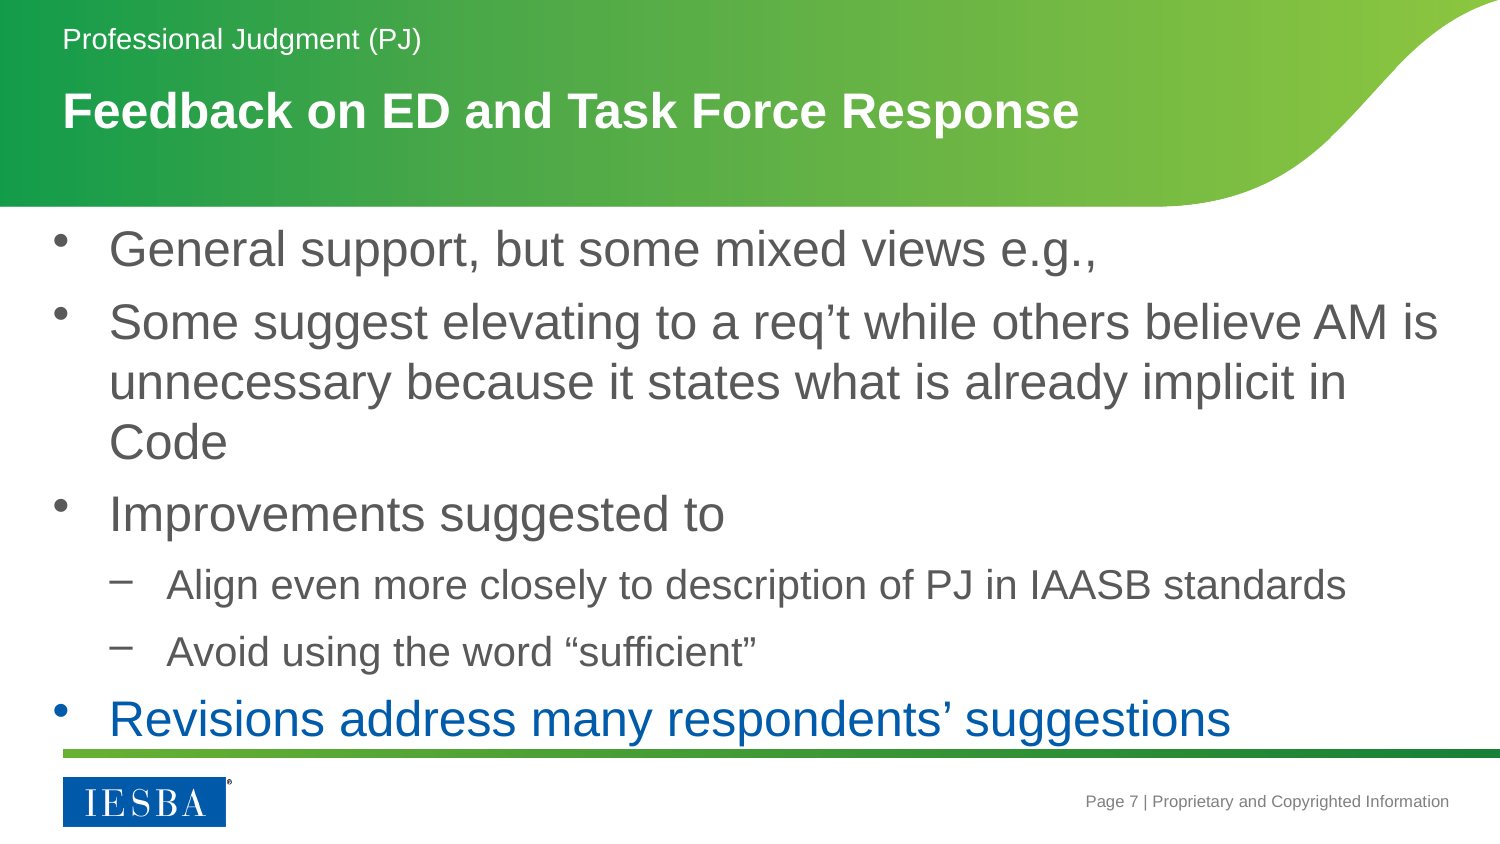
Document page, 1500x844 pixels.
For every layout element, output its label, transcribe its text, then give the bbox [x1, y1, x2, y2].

list General support, but some mixed views e.g., Some suggest elevating to a req’t while others believe AM is unnecessary because it states what is already implicit in Code Improvements suggested to Align even more closely to description of PJ in IAASB standards Avoid using the word “sufficient” Revisions address many respondents’ suggestions [37, 209, 1475, 710]
picture [63, 777, 232, 827]
subtitle Professional Judgment (PJ) [62, 20, 500, 49]
picture [0, 0, 1500, 207]
title Feedback on ED and Task Force Response [62, 75, 1300, 142]
